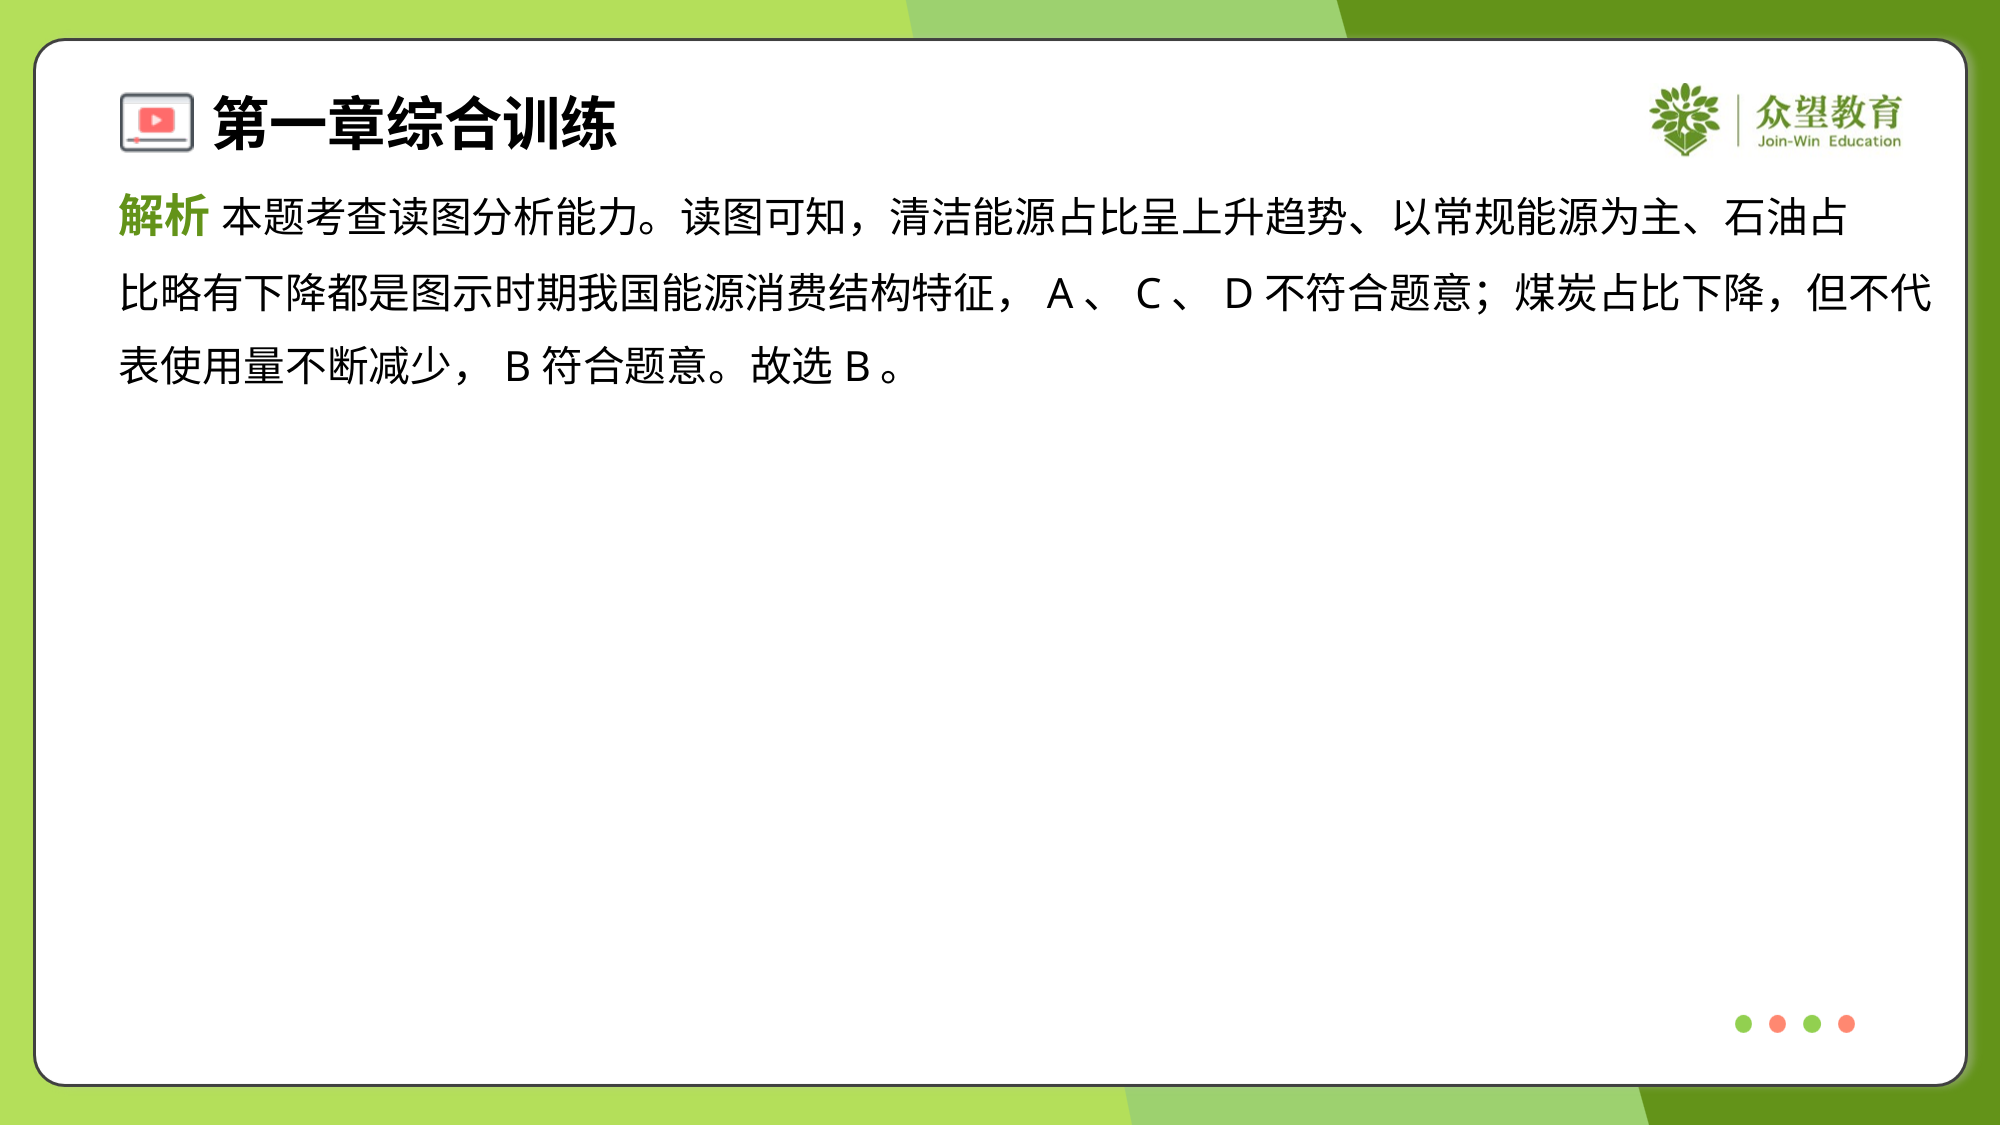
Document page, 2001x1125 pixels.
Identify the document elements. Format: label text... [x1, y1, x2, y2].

text_box 解析 本题考查读图分析能力。读图可知，清洁能源占比呈上升趋势、以常规能源为主、石油占 比略有下降都是图示时期我国能源消费结构特征，A、C、D不符合题意；煤炭占比下降，但不代 表使用量不断减少，B符合题意。故选B。 [118, 164, 1883, 383]
picture [0, 0, 2000, 1125]
